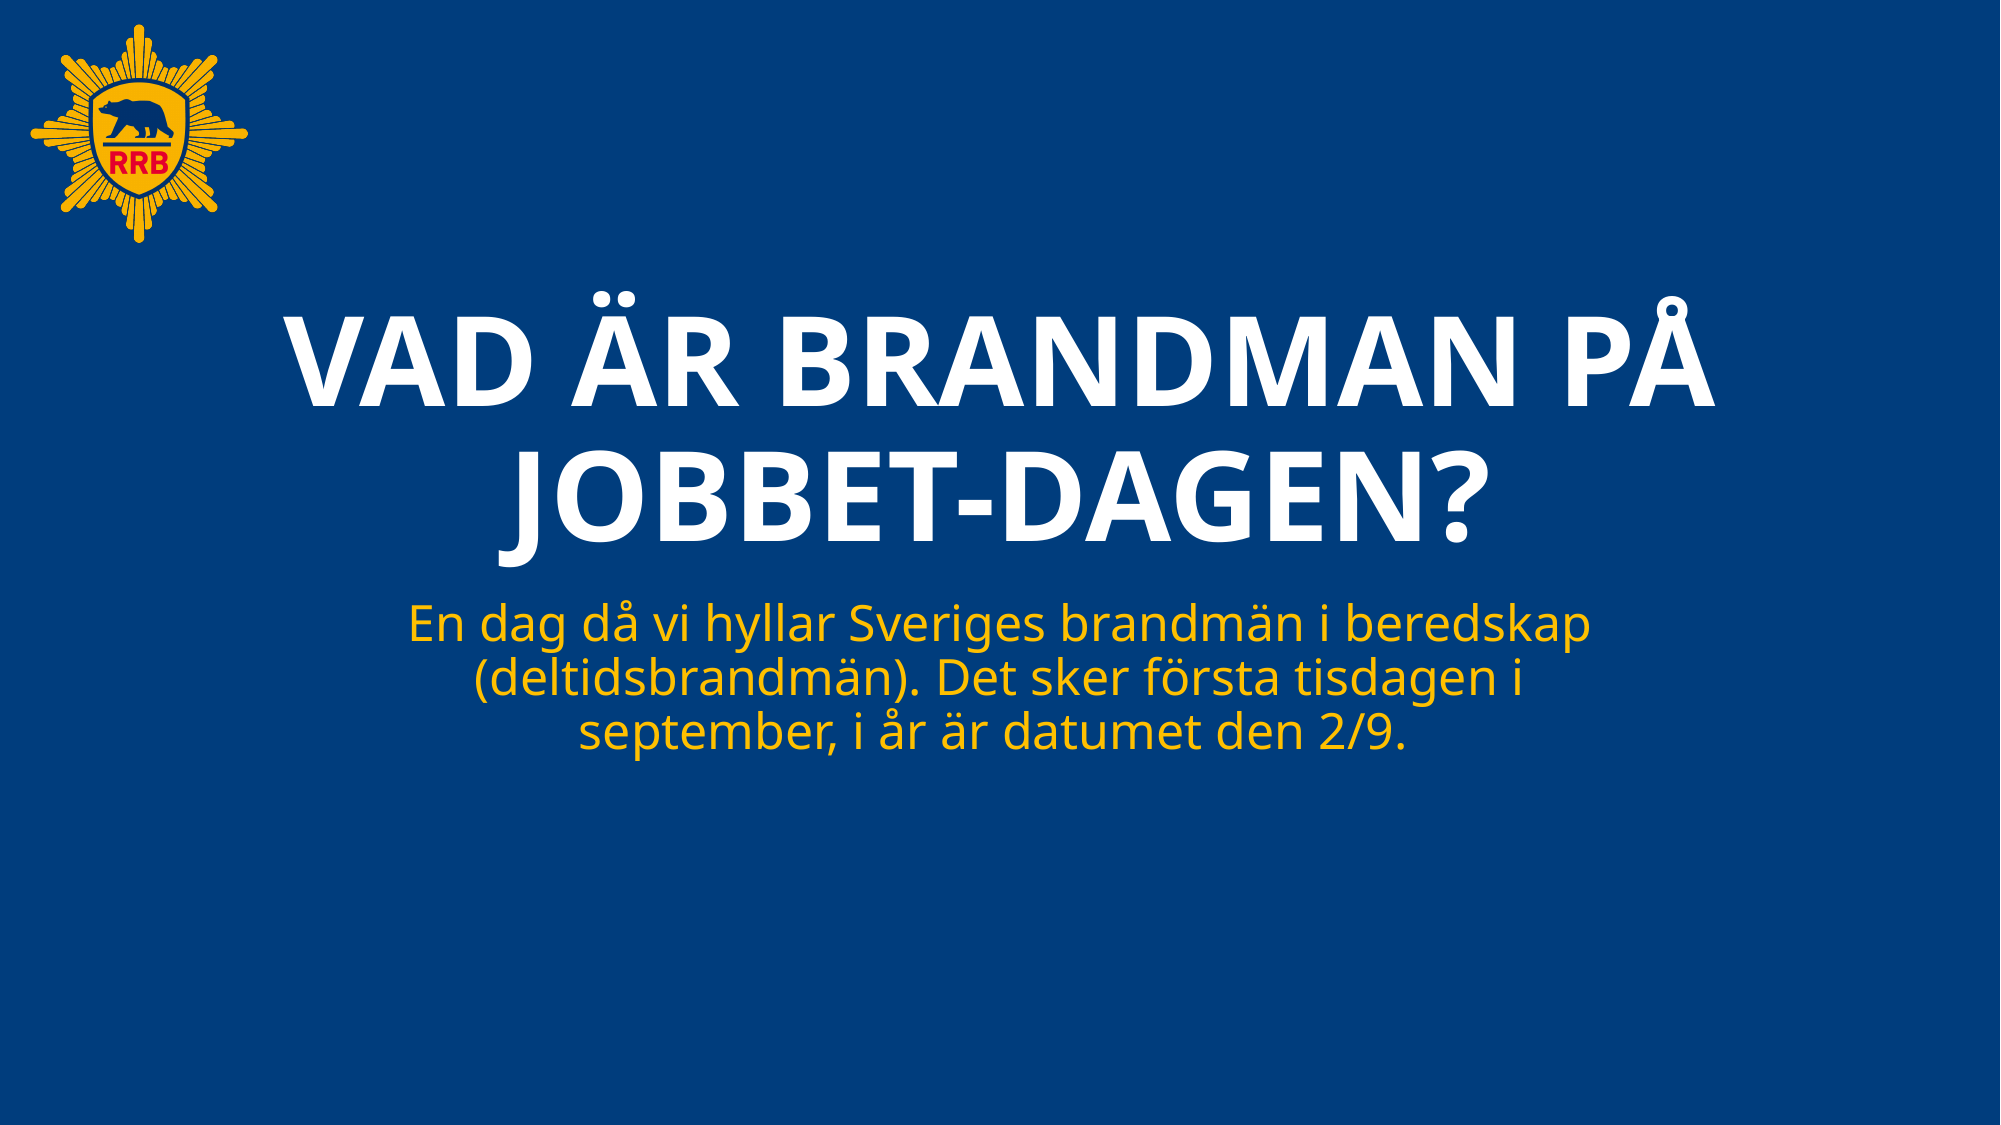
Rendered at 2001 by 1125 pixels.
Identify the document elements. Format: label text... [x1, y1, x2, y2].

title VAD ÄR BRANDMAN PÅ JOBBET-DAGEN? [249, 184, 1750, 576]
subtitle En dag då vi hyllar Sveriges brandmän i beredskap (deltidsbrandmän). Det sker första tisdagen i september, i år är datumet den 2/9. [391, 590, 1609, 1053]
picture [28, 22, 250, 245]
